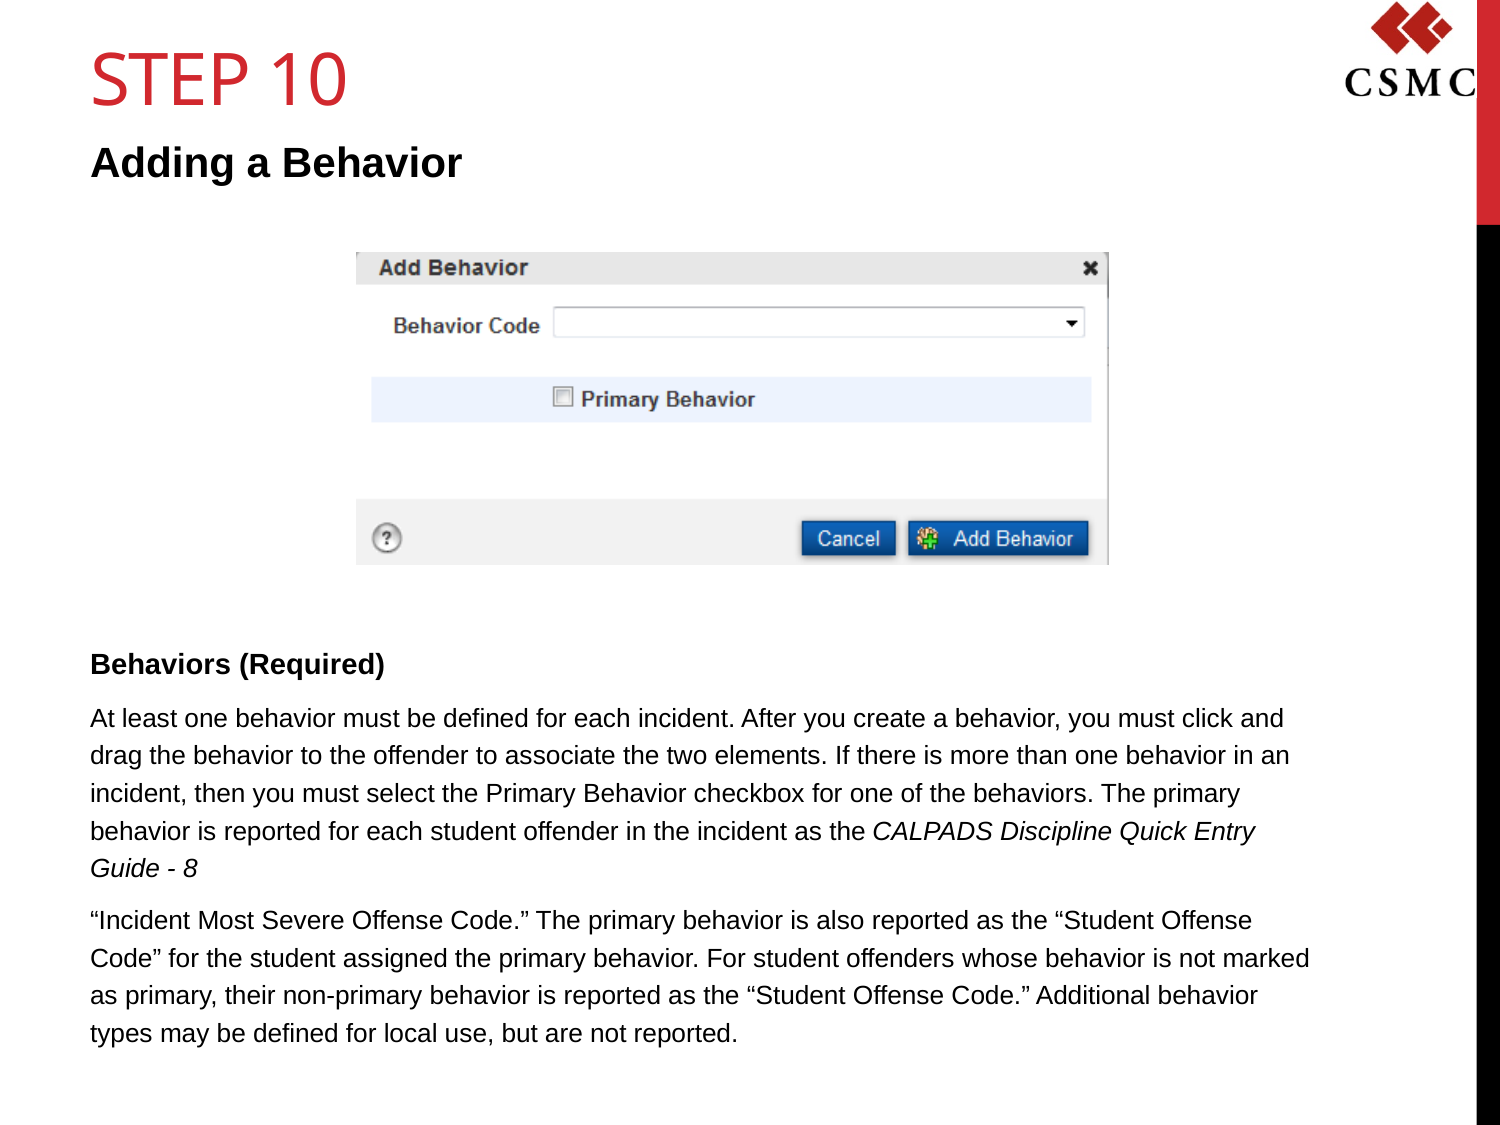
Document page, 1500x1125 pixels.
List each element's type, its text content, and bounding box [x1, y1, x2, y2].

title Step 10 [75, 25, 1025, 127]
list Adding a Behavior Behaviors (Required) At least one behavior must be defined for each incident. After you create a behavior, you must click and drag the behavior to the offender to associate the two elements. If there is more than one behavior in an incident, then you must select the Primary Behavior checkbox for one of the behaviors. The primary behavior is reported for each student offender in the incident as the CALPADS Discipline Quick Entry Guide - 8 “Incident Most Severe Offense Code.” The primary behavior is also reported as the “Student Offense Code” for the student assigned the primary behavior. For student offenders whose behavior is not marked as primary, their non-primary behavior is reported as the “Student Offense Code.” Additional behavior types may be defined for local use, but are not reported. [75, 127, 1325, 1057]
picture [1343, 0, 1477, 98]
picture [356, 251, 1109, 566]
